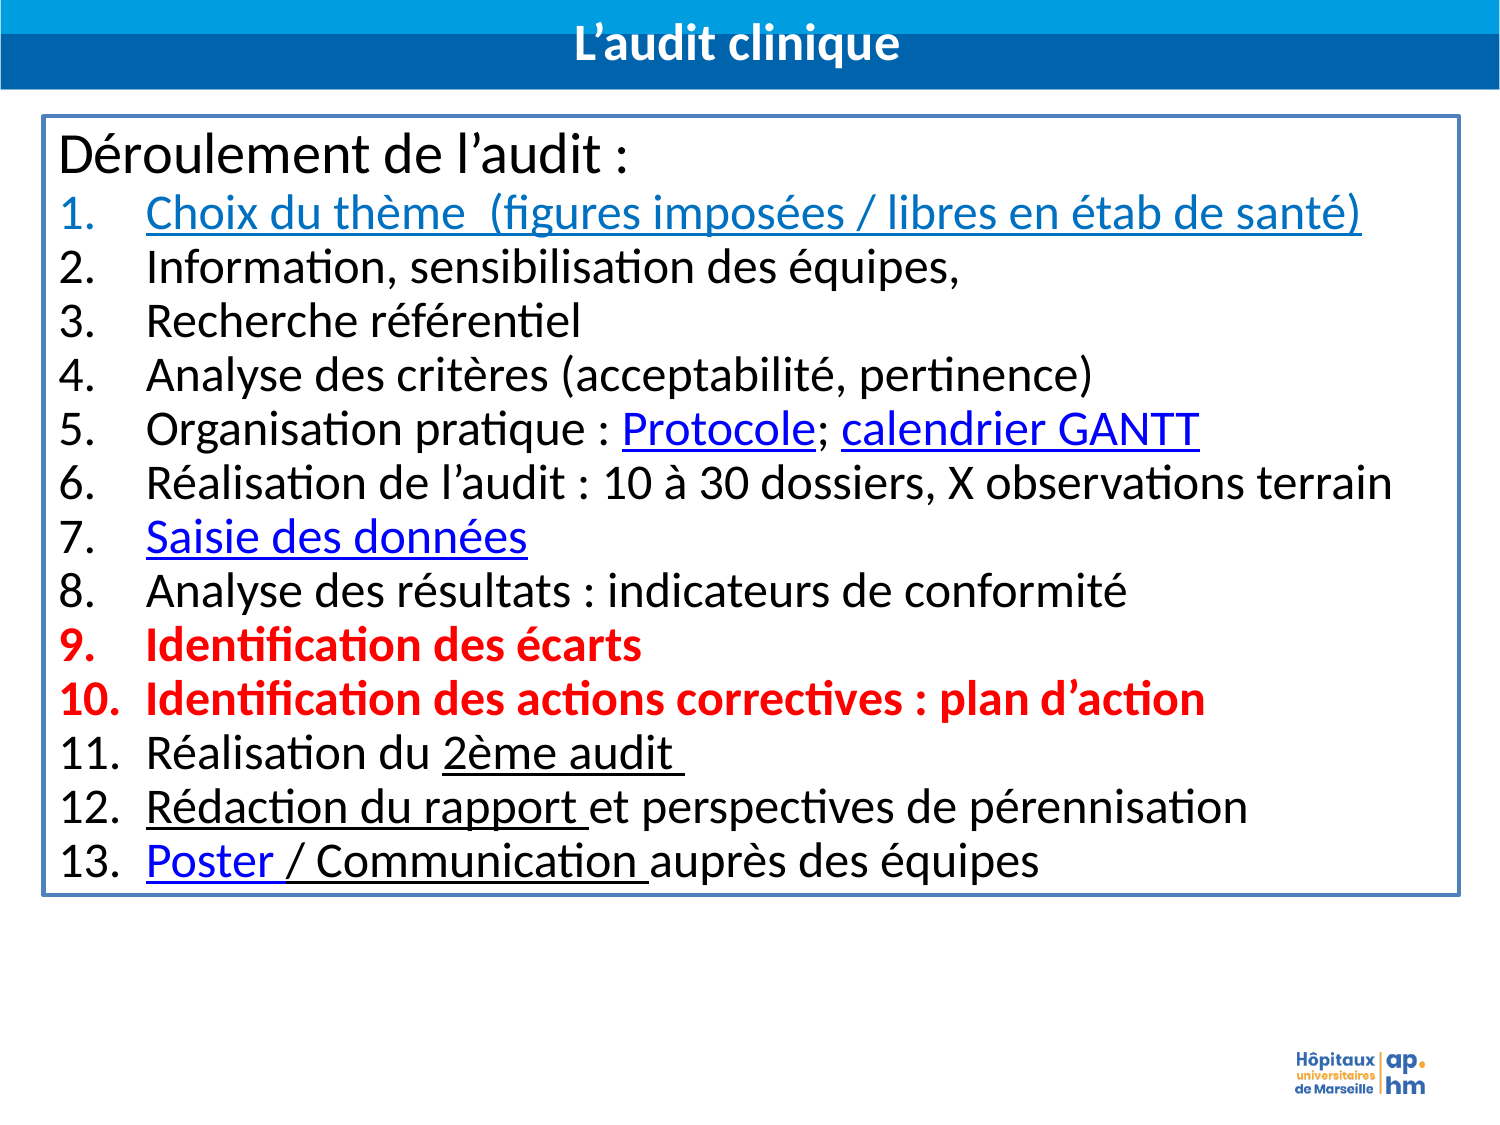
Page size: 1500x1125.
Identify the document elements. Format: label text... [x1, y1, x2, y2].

title L’audit clinique [100, 0, 1376, 79]
picture [1295, 1052, 1425, 1094]
text_box Déroulement de l’audit : Choix du thème (figures imposées / libres en étab de santé) Information, sensibilisation des équipes, Recherche référentiel Analyse des critères (acceptabilité, pertinence) Organisation pratique : Protocole; calendrier GANTT Réalisation de l’audit : 10 à 30 dossiers, X observations terrain Saisie des données Analyse des résultats : indicateurs de conformité Identification des écarts Identification des actions correctives : plan d’action Réalisation du 2ème audit Rédaction du rapport et perspectives de pérennisation Poster / Communication auprès des équipes [41, 114, 1461, 897]
picture [0, 35, 1500, 101]
